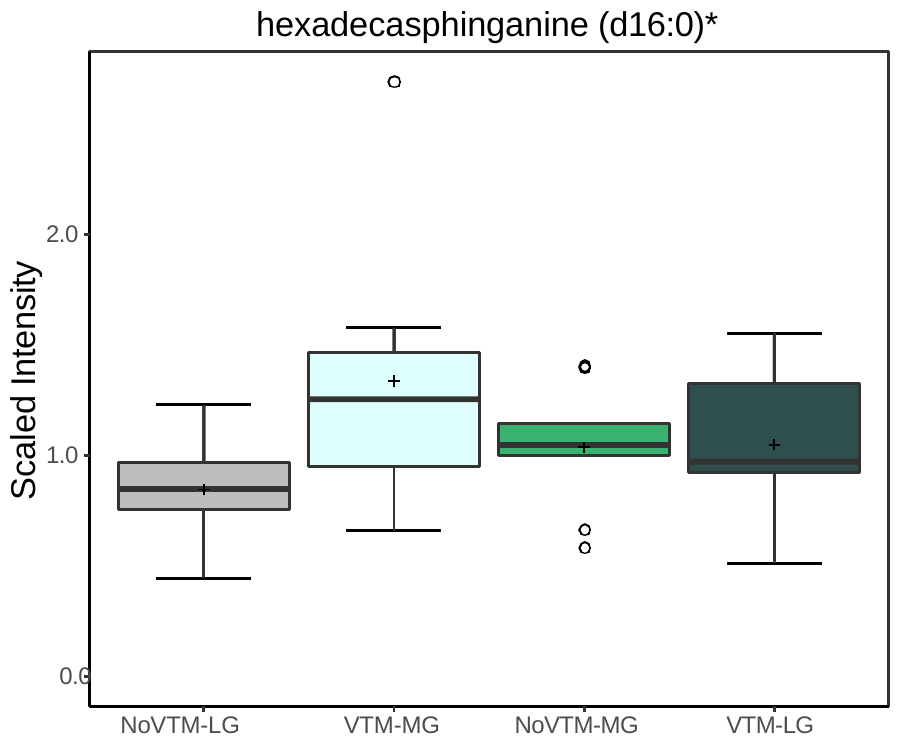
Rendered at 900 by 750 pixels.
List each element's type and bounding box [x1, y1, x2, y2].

text_box [44, 216, 82, 248]
text_box [83, 50, 891, 738]
text_box [1, 256, 82, 503]
footer [57, 661, 95, 750]
slide_number [118, 713, 257, 750]
text_box [253, 0, 725, 44]
